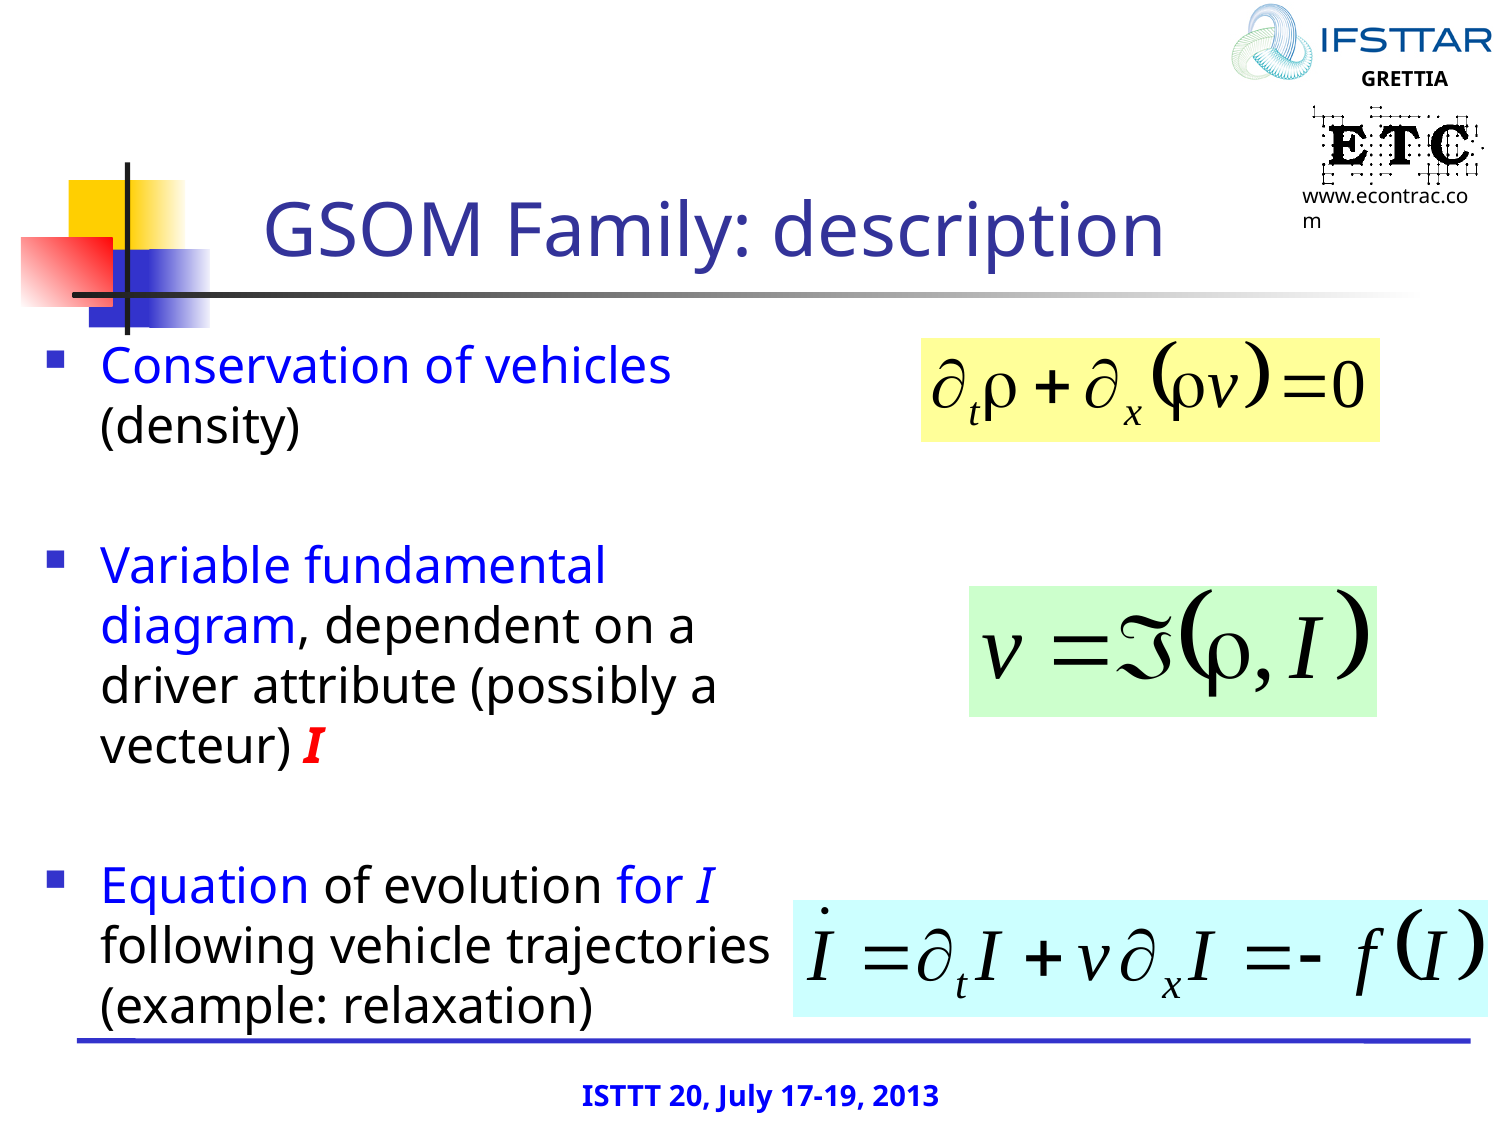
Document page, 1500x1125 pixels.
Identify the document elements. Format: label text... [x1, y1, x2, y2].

footer ISTTT 20, July 17-19, 2013 [64, 1049, 1465, 1125]
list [968, 585, 1377, 718]
list Conservation of vehicles (density) Variable fundamental diagram, dependent on a driver attribute (possibly a vecteur) I Equation of evolution for I following vehicle trajectories (example: relaxation) [29, 543, 816, 1077]
picture [1230, 2, 1494, 82]
title GSOM Family: description [247, 43, 1448, 280]
list Conservation of vehicles (density) Variable fundamental diagram, dependent on a driver attribute (possibly a vecteur) I Equation of evolution for I following vehicle trajectories (example: relaxation) [29, 326, 816, 542]
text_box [792, 899, 1489, 1018]
picture [1448, 105, 1484, 185]
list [921, 337, 1381, 443]
